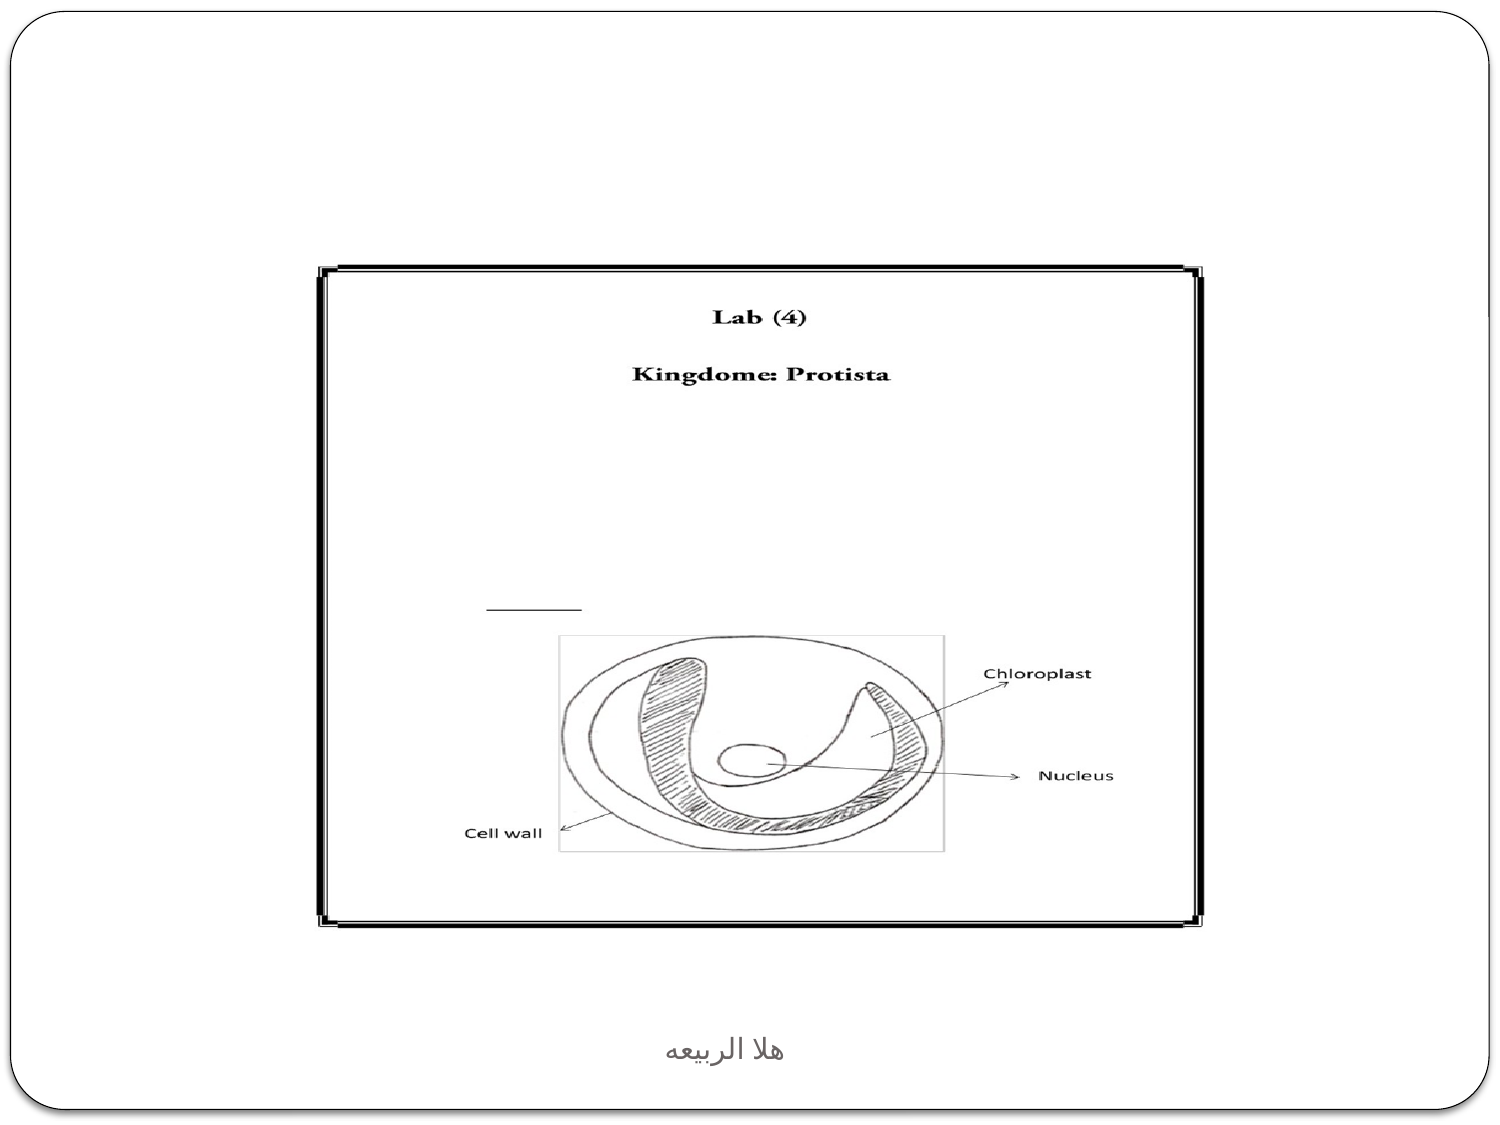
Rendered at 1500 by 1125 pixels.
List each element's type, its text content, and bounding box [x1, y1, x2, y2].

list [287, 237, 1266, 988]
footer هلا الربيعه [150, 1012, 800, 1088]
